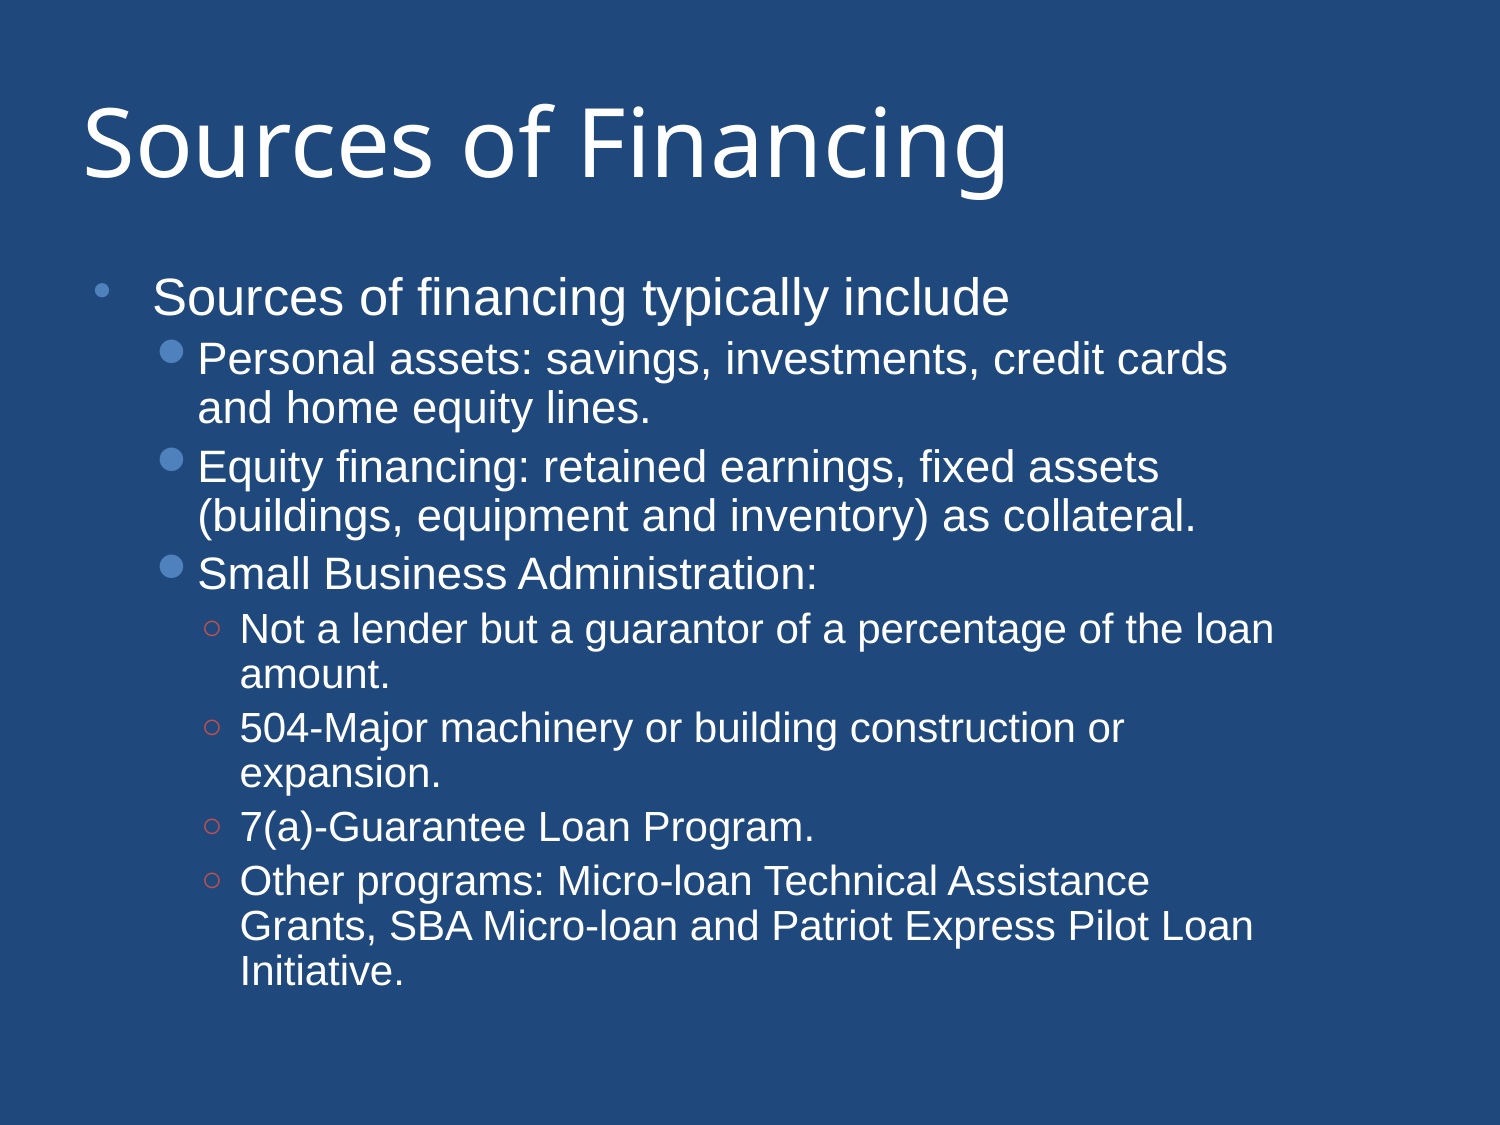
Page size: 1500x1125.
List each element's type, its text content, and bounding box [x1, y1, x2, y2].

list Sources of financing typically include Personal assets: savings, investments, credit cards and home equity lines. Equity financing: retained earnings, fixed assets (buildings, equipment and inventory) as collateral. Small Business Administration: Not a lender but a guarantor of a percentage of the loan amount. 504-Major machinery or building construction or expansion. 7(a)-Guarantee Loan Program. Other programs: Micro-loan Technical Assistance Grants, SBA Micro-loan and Patriot Express Pilot Loan Initiative. [75, 262, 1300, 1005]
title Sources of Financing [75, 45, 1300, 233]
